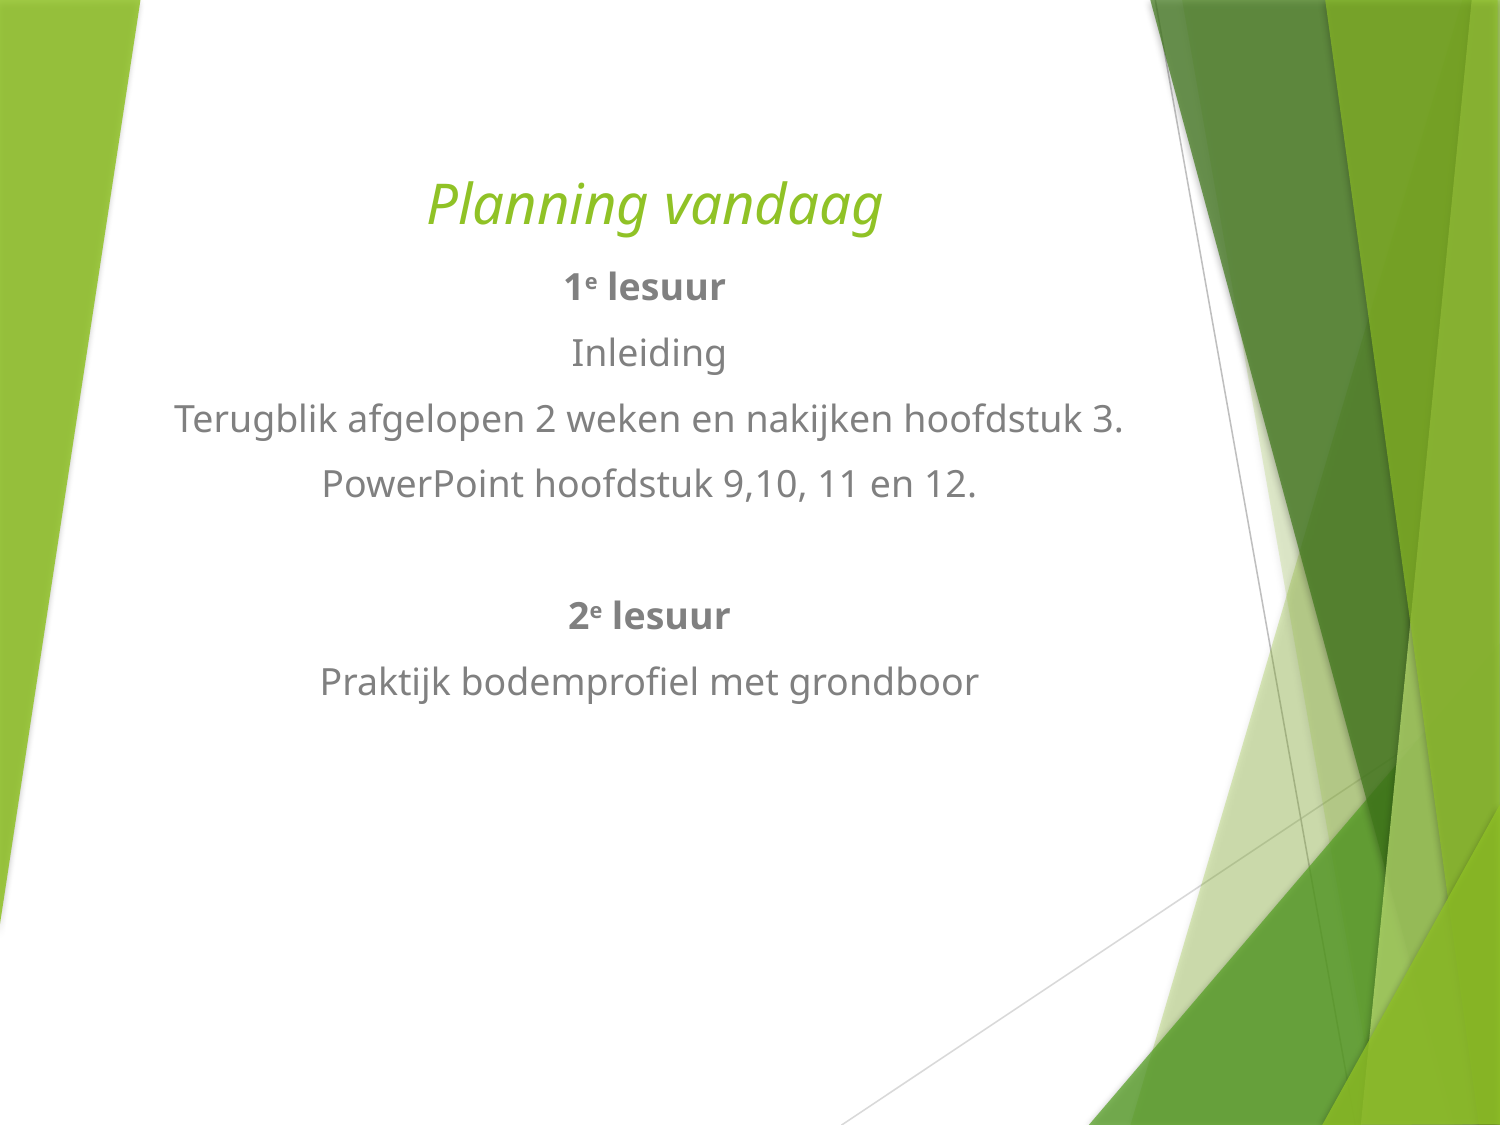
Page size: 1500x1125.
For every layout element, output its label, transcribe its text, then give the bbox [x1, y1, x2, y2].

subtitle 1e lesuur Inleiding Terugblik afgelopen 2 weken en nakijken hoofdstuk 3. PowerPoint hoofdstuk 9,10, 11 en 12. 2e lesuur Praktijk bodemprofiel met grondboor [64, 255, 1235, 882]
title Planning vandaag [112, 101, 1199, 244]
